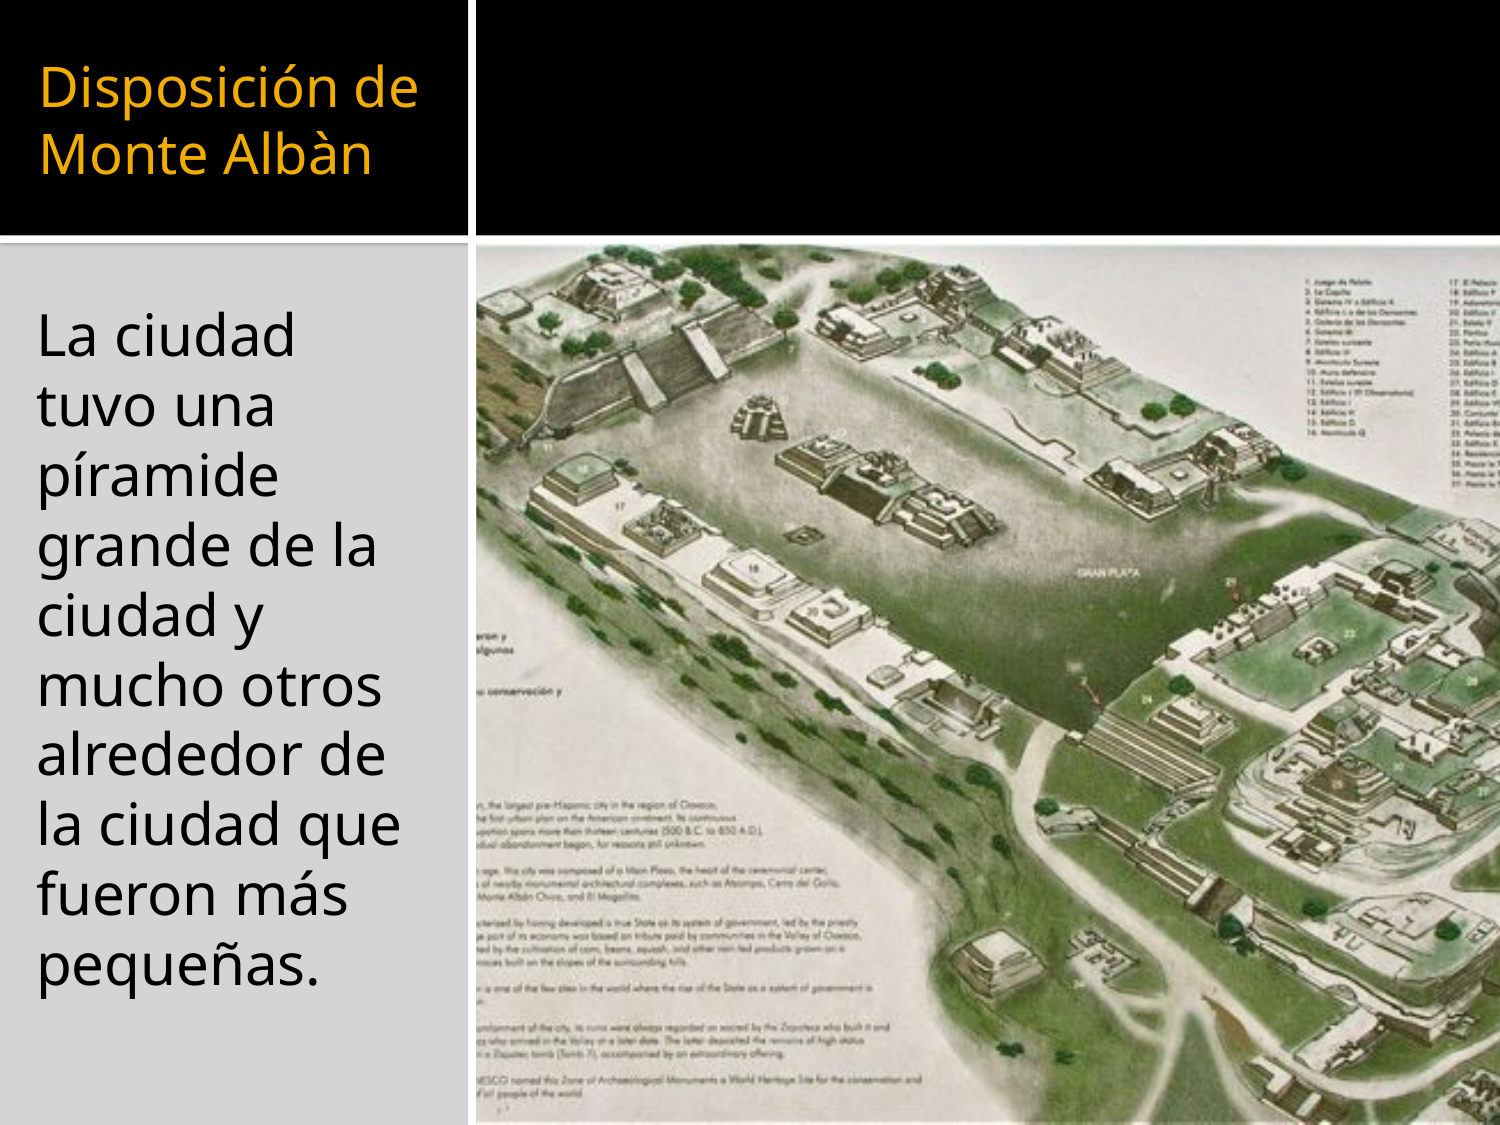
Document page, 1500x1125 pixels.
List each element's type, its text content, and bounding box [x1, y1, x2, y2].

picture [476, 243, 1500, 1125]
list La ciudad tuvo una píramide grande de la ciudad y mucho otros alrededor de la ciudad que fueron más pequeñas. [26, 283, 432, 1034]
title Disposición de Monte Albàn [26, 25, 442, 186]
